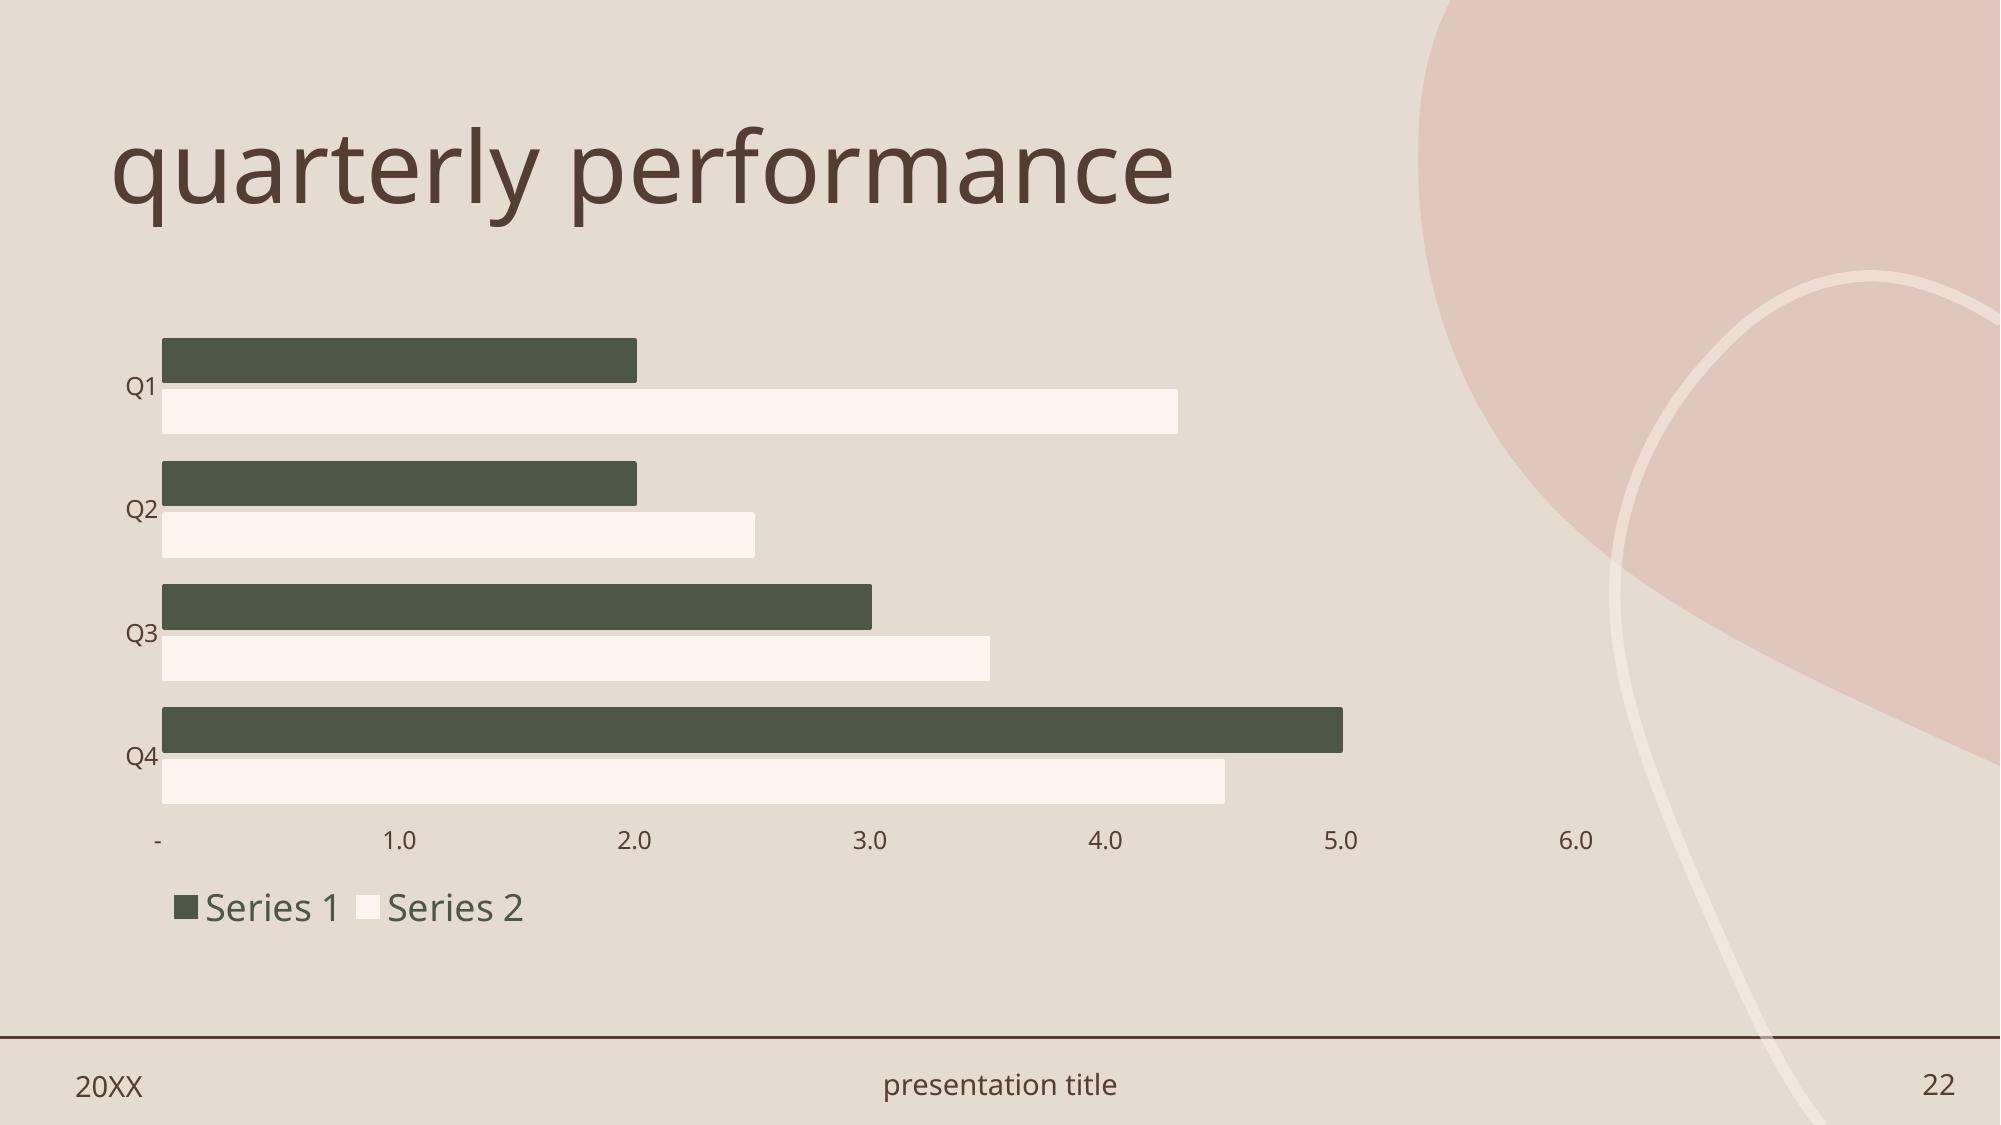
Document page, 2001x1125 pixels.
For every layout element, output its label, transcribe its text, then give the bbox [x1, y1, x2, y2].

footer presentation title [718, 1060, 1283, 1112]
chart [94, 311, 1631, 948]
slide_number 20XX [60, 1060, 222, 1112]
slide_number 22 [1808, 1060, 1971, 1112]
title quarterly performance [94, 115, 1820, 227]
